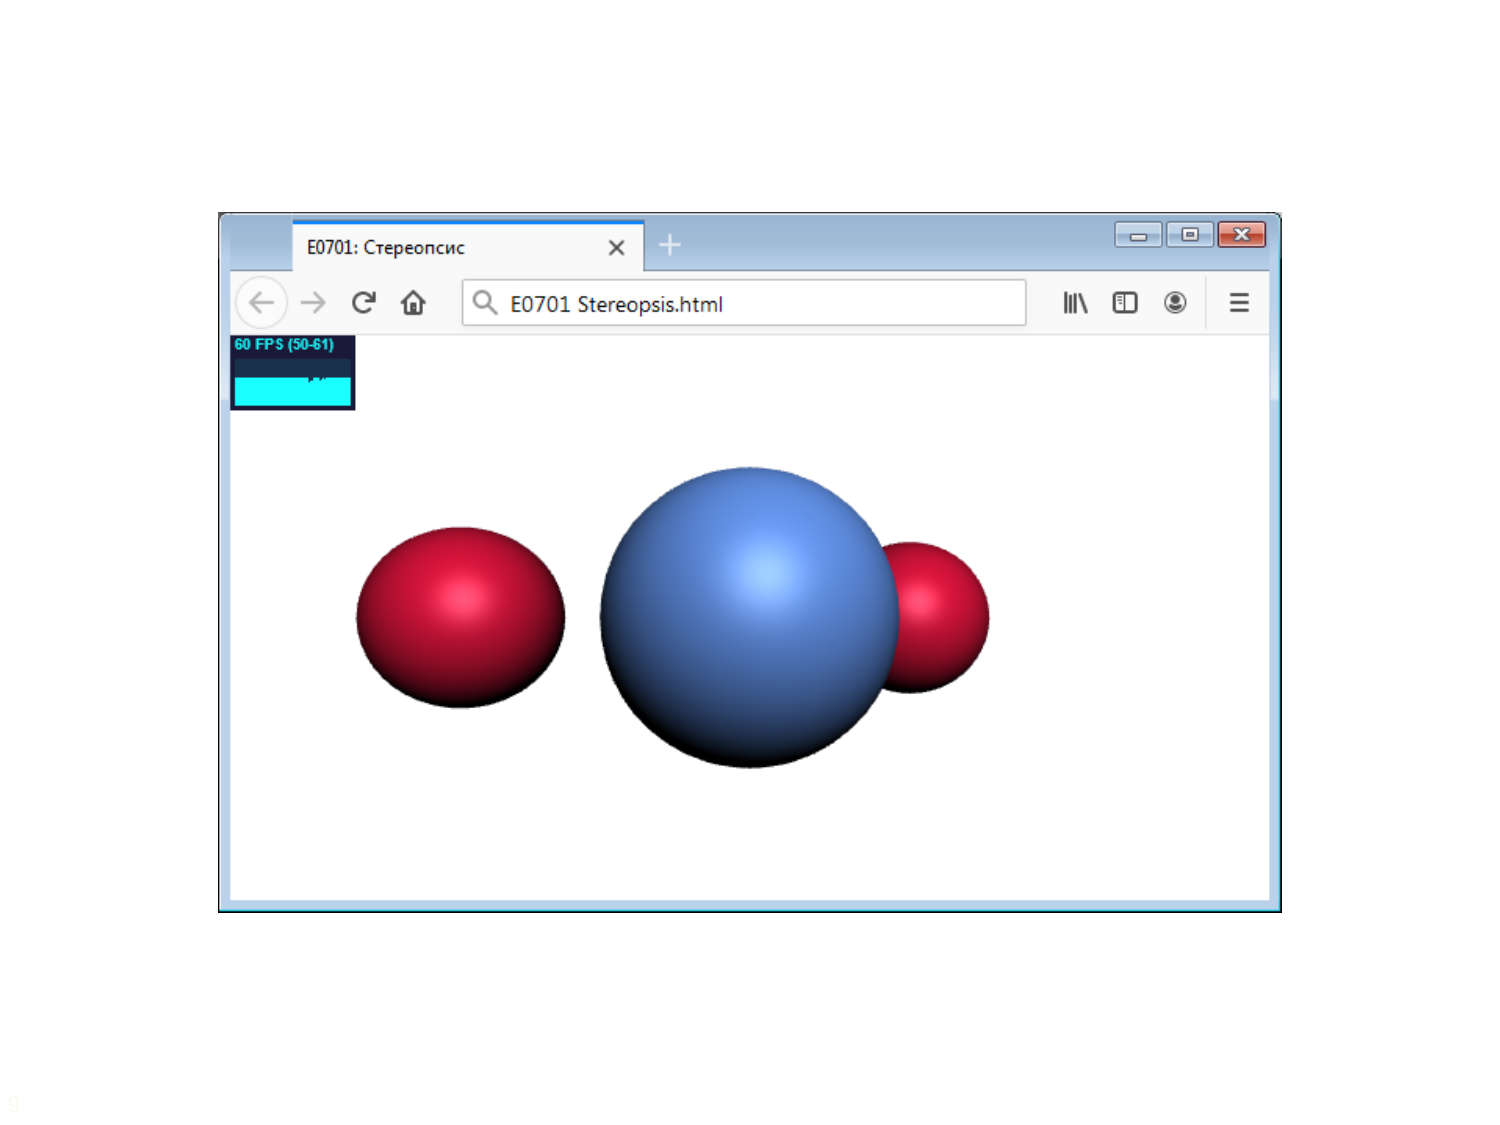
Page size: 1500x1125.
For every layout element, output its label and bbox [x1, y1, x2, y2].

picture [218, 212, 1282, 913]
